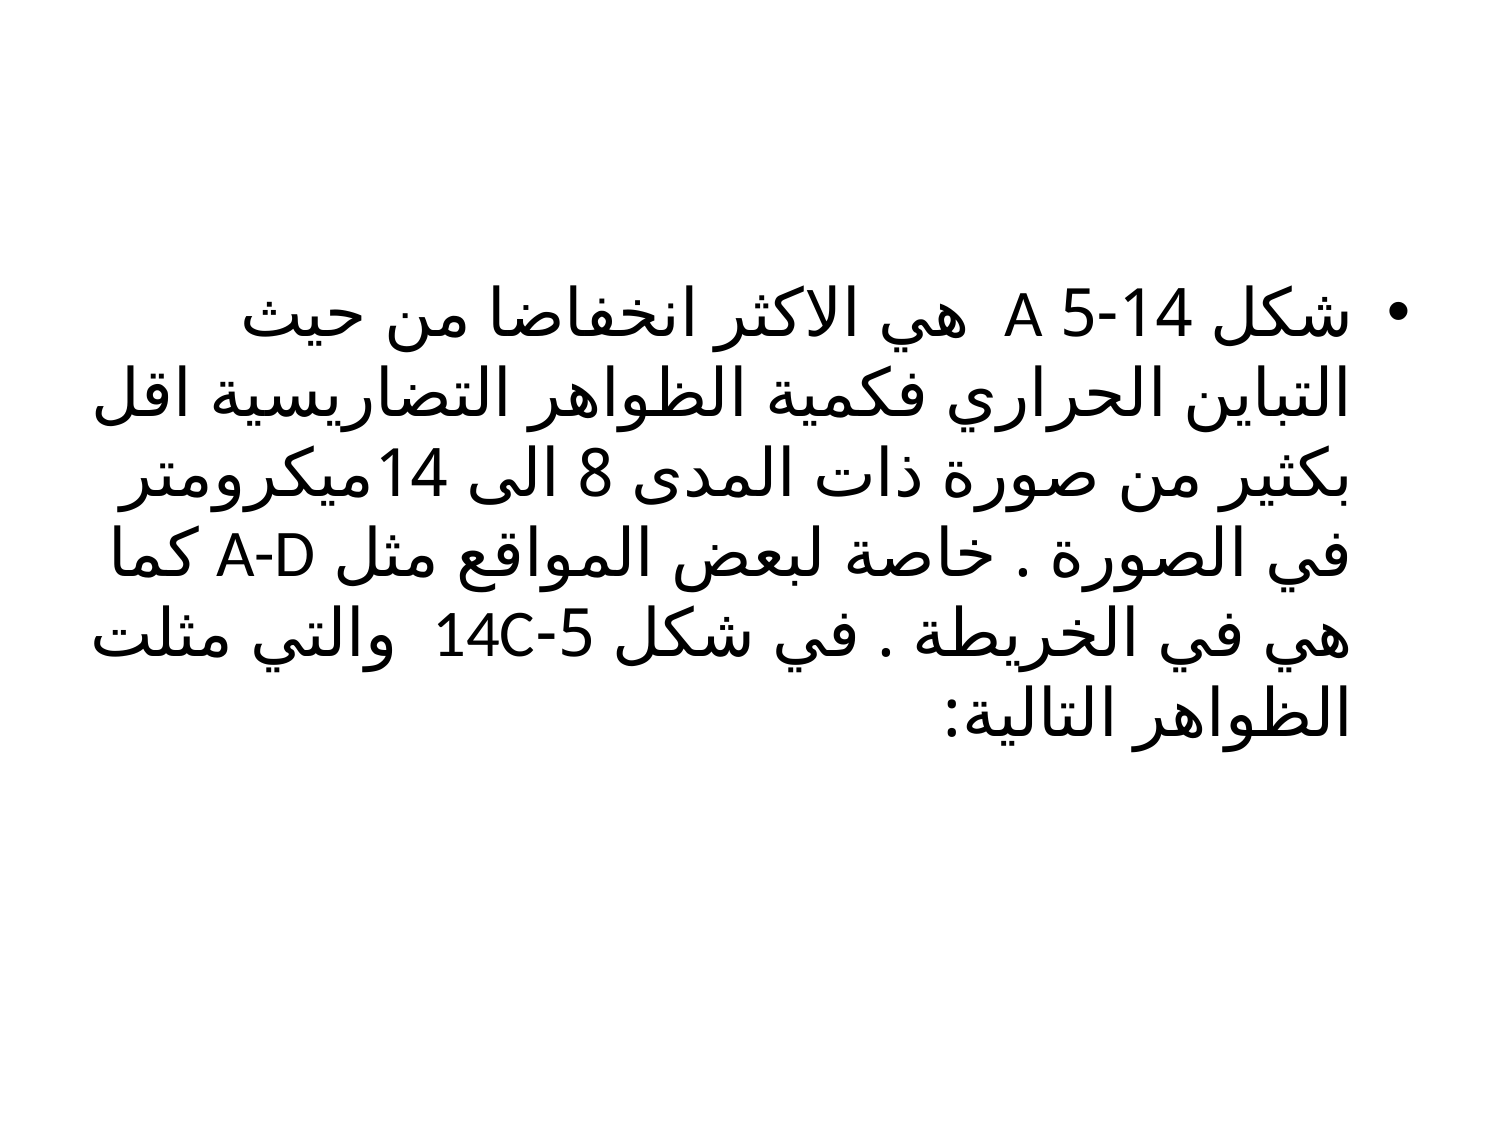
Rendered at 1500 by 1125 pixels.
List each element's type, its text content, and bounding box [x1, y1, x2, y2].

list شكل 14-5 A هي الاكثر انخفاضا من حيث التباين الحراري فكمية الظواهر التضاريسية اقل بكثير من صورة ذات المدى 8 الى 14ميكرومتر في الصورة . خاصة لبعض المواقع مثل A-D كما هي في الخريطة . في شكل 5-14C والتي مثلت الظواهر التالية: [75, 262, 1425, 1005]
